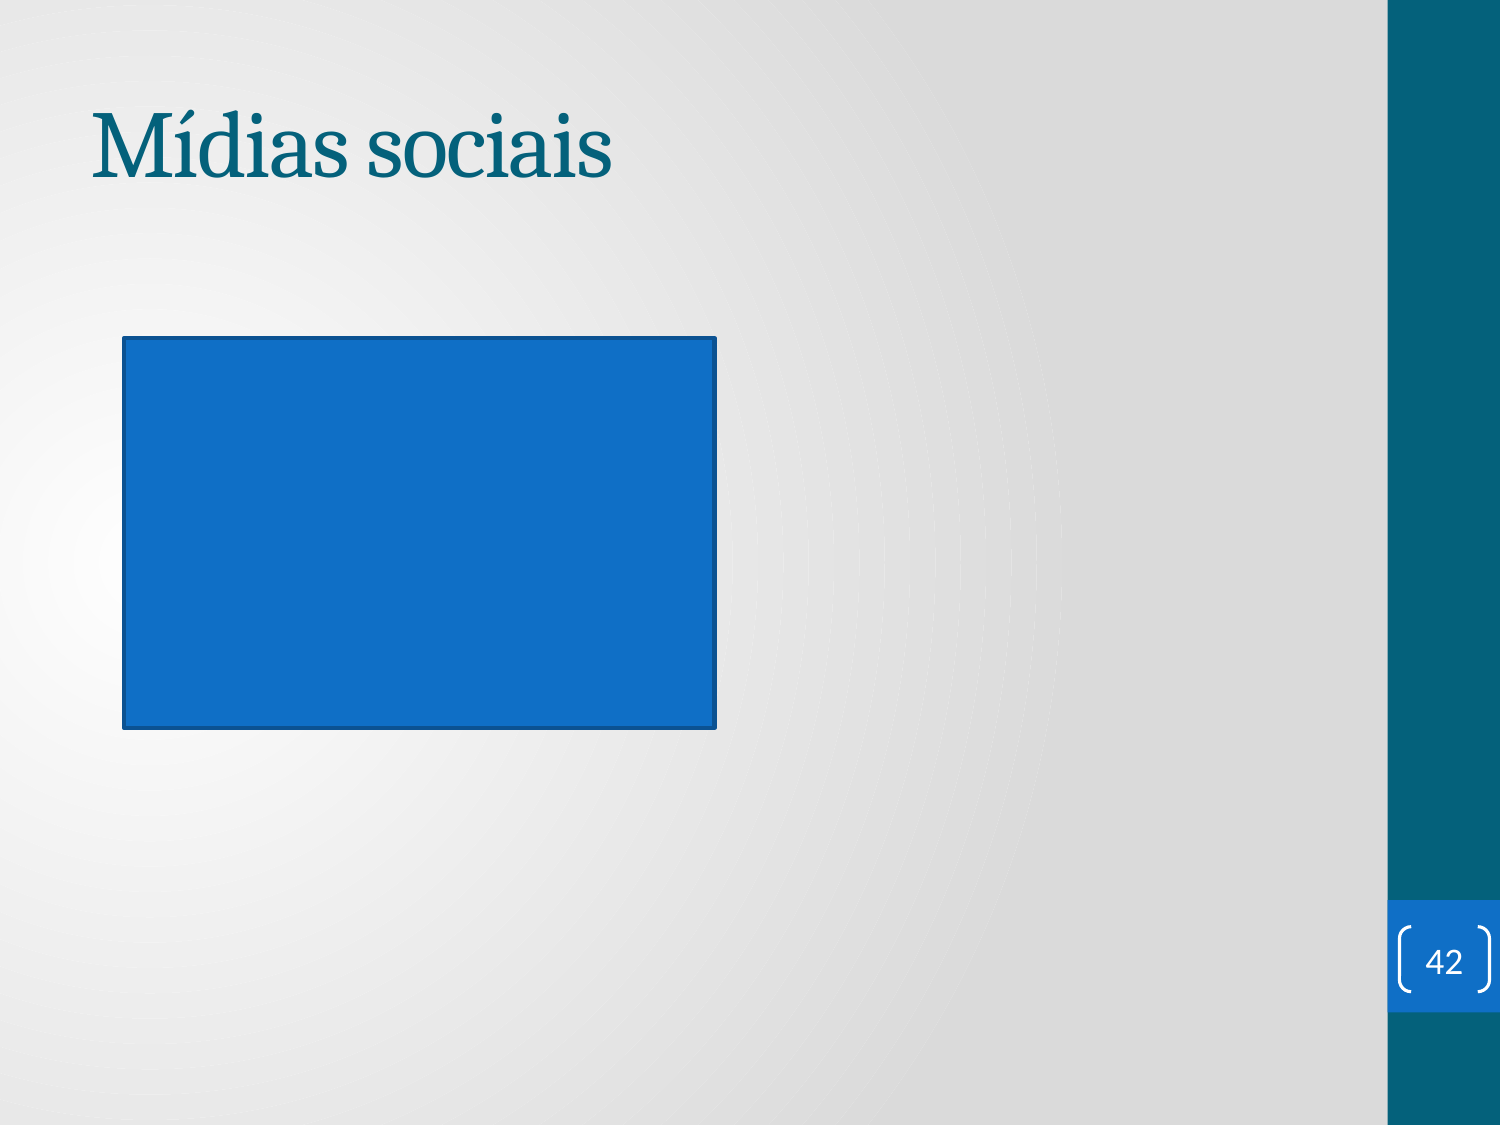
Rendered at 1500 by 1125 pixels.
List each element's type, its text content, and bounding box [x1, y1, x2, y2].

text_box [122, 336, 717, 730]
slide_number 42 [1397, 925, 1492, 994]
title Mídias sociais [75, 45, 1325, 233]
